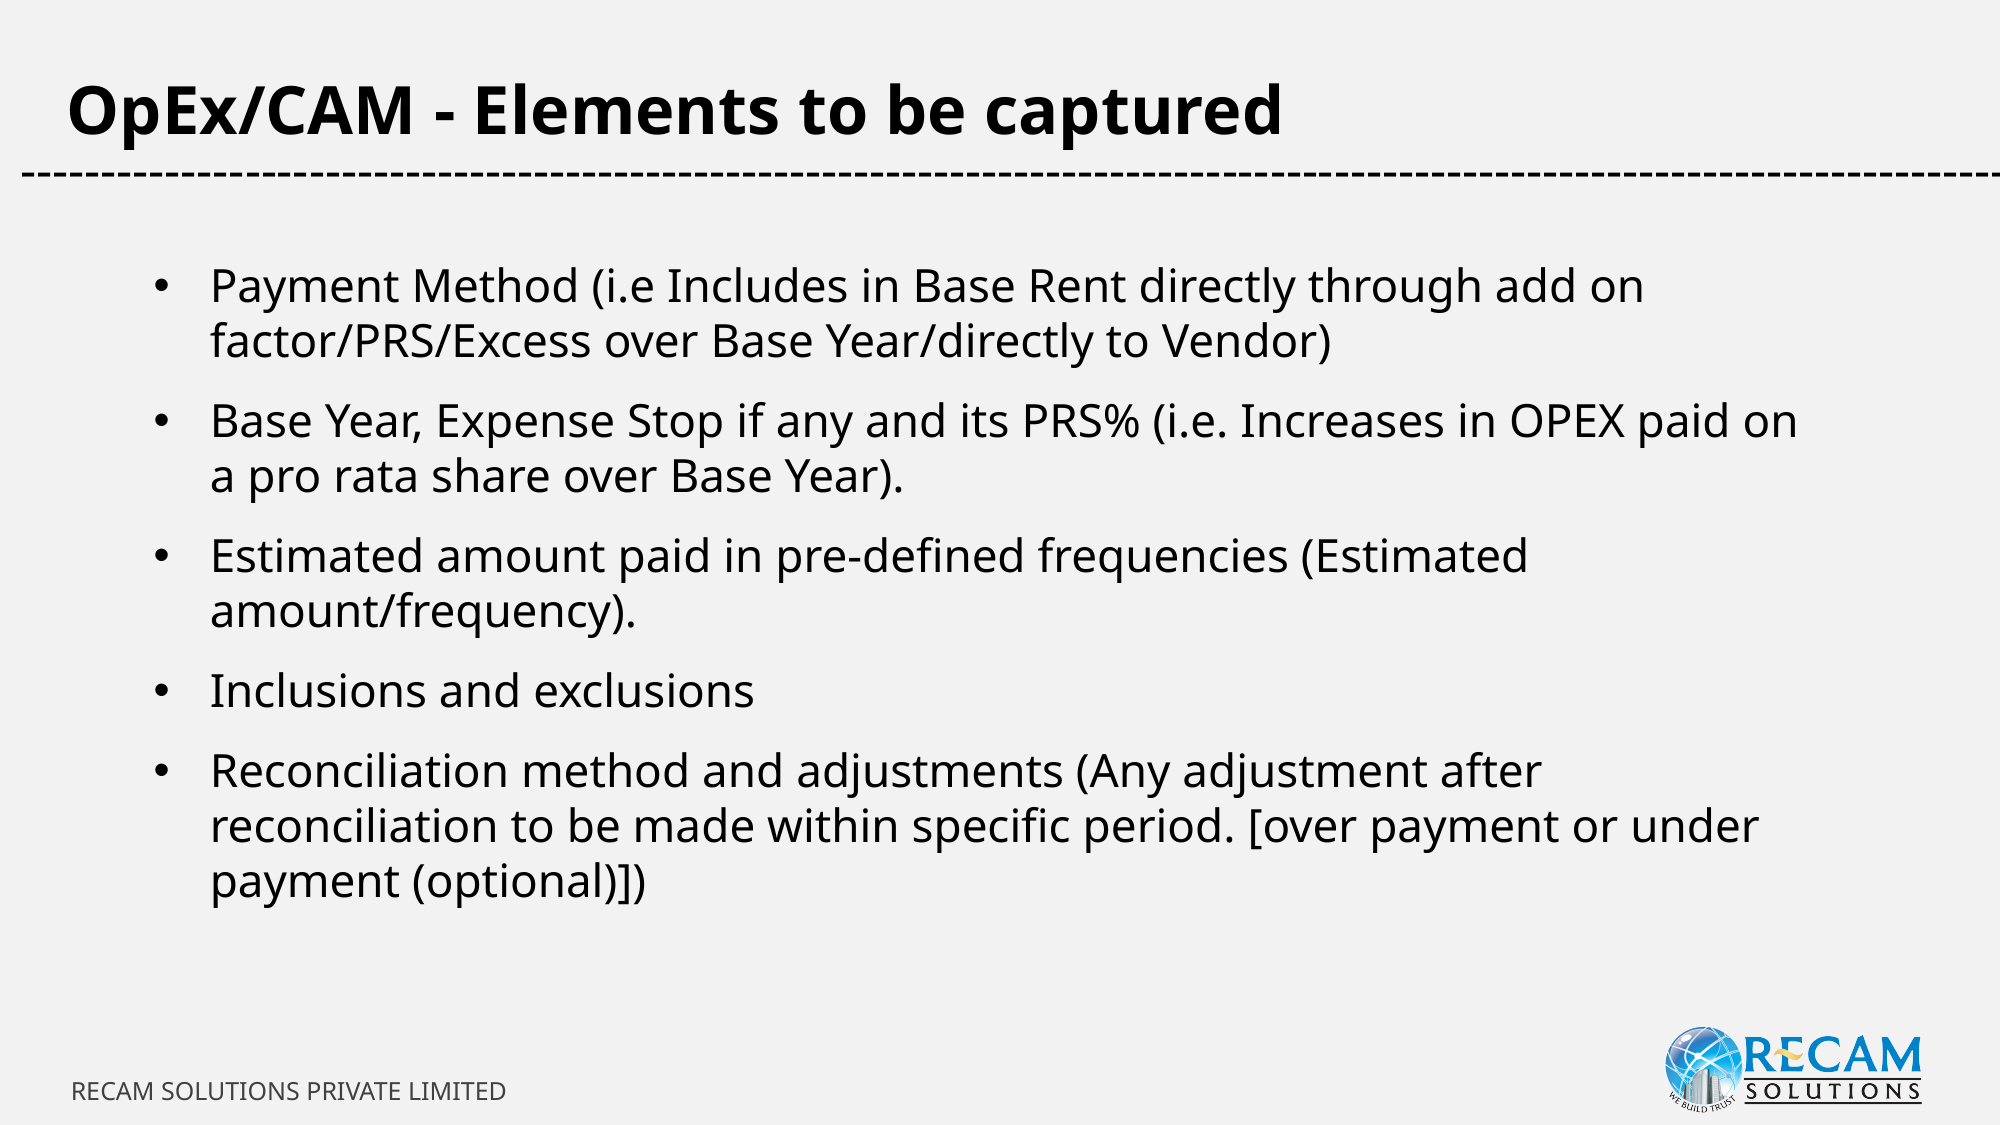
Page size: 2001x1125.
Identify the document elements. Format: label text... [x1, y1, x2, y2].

text_box ----------------------------------------------------------------------------------------------------------------------------- [6, 131, 2000, 207]
picture [1652, 1014, 1935, 1125]
text_box Payment Method (i.e Includes in Base Rent directly through add on factor/PRS/Excess over Base Year/directly to Vendor) Base Year, Expense Stop if any and its PRS% (i.e. Increases in OPEX paid on a pro rata share over Base Year). Estimated amount paid in pre-defined frequencies (Estimated amount/frequency). Inclusions and exclusions Reconciliation method and adjustments (Any adjustment after reconciliation to be made within specific period. [over payment or under payment (optional)]) [138, 249, 1842, 914]
footer RECAM SOLUTIONS PRIVATE LIMITED [70, 1073, 971, 1107]
text_box OpEx/CAM - Elements to be captured [51, 60, 1520, 131]
